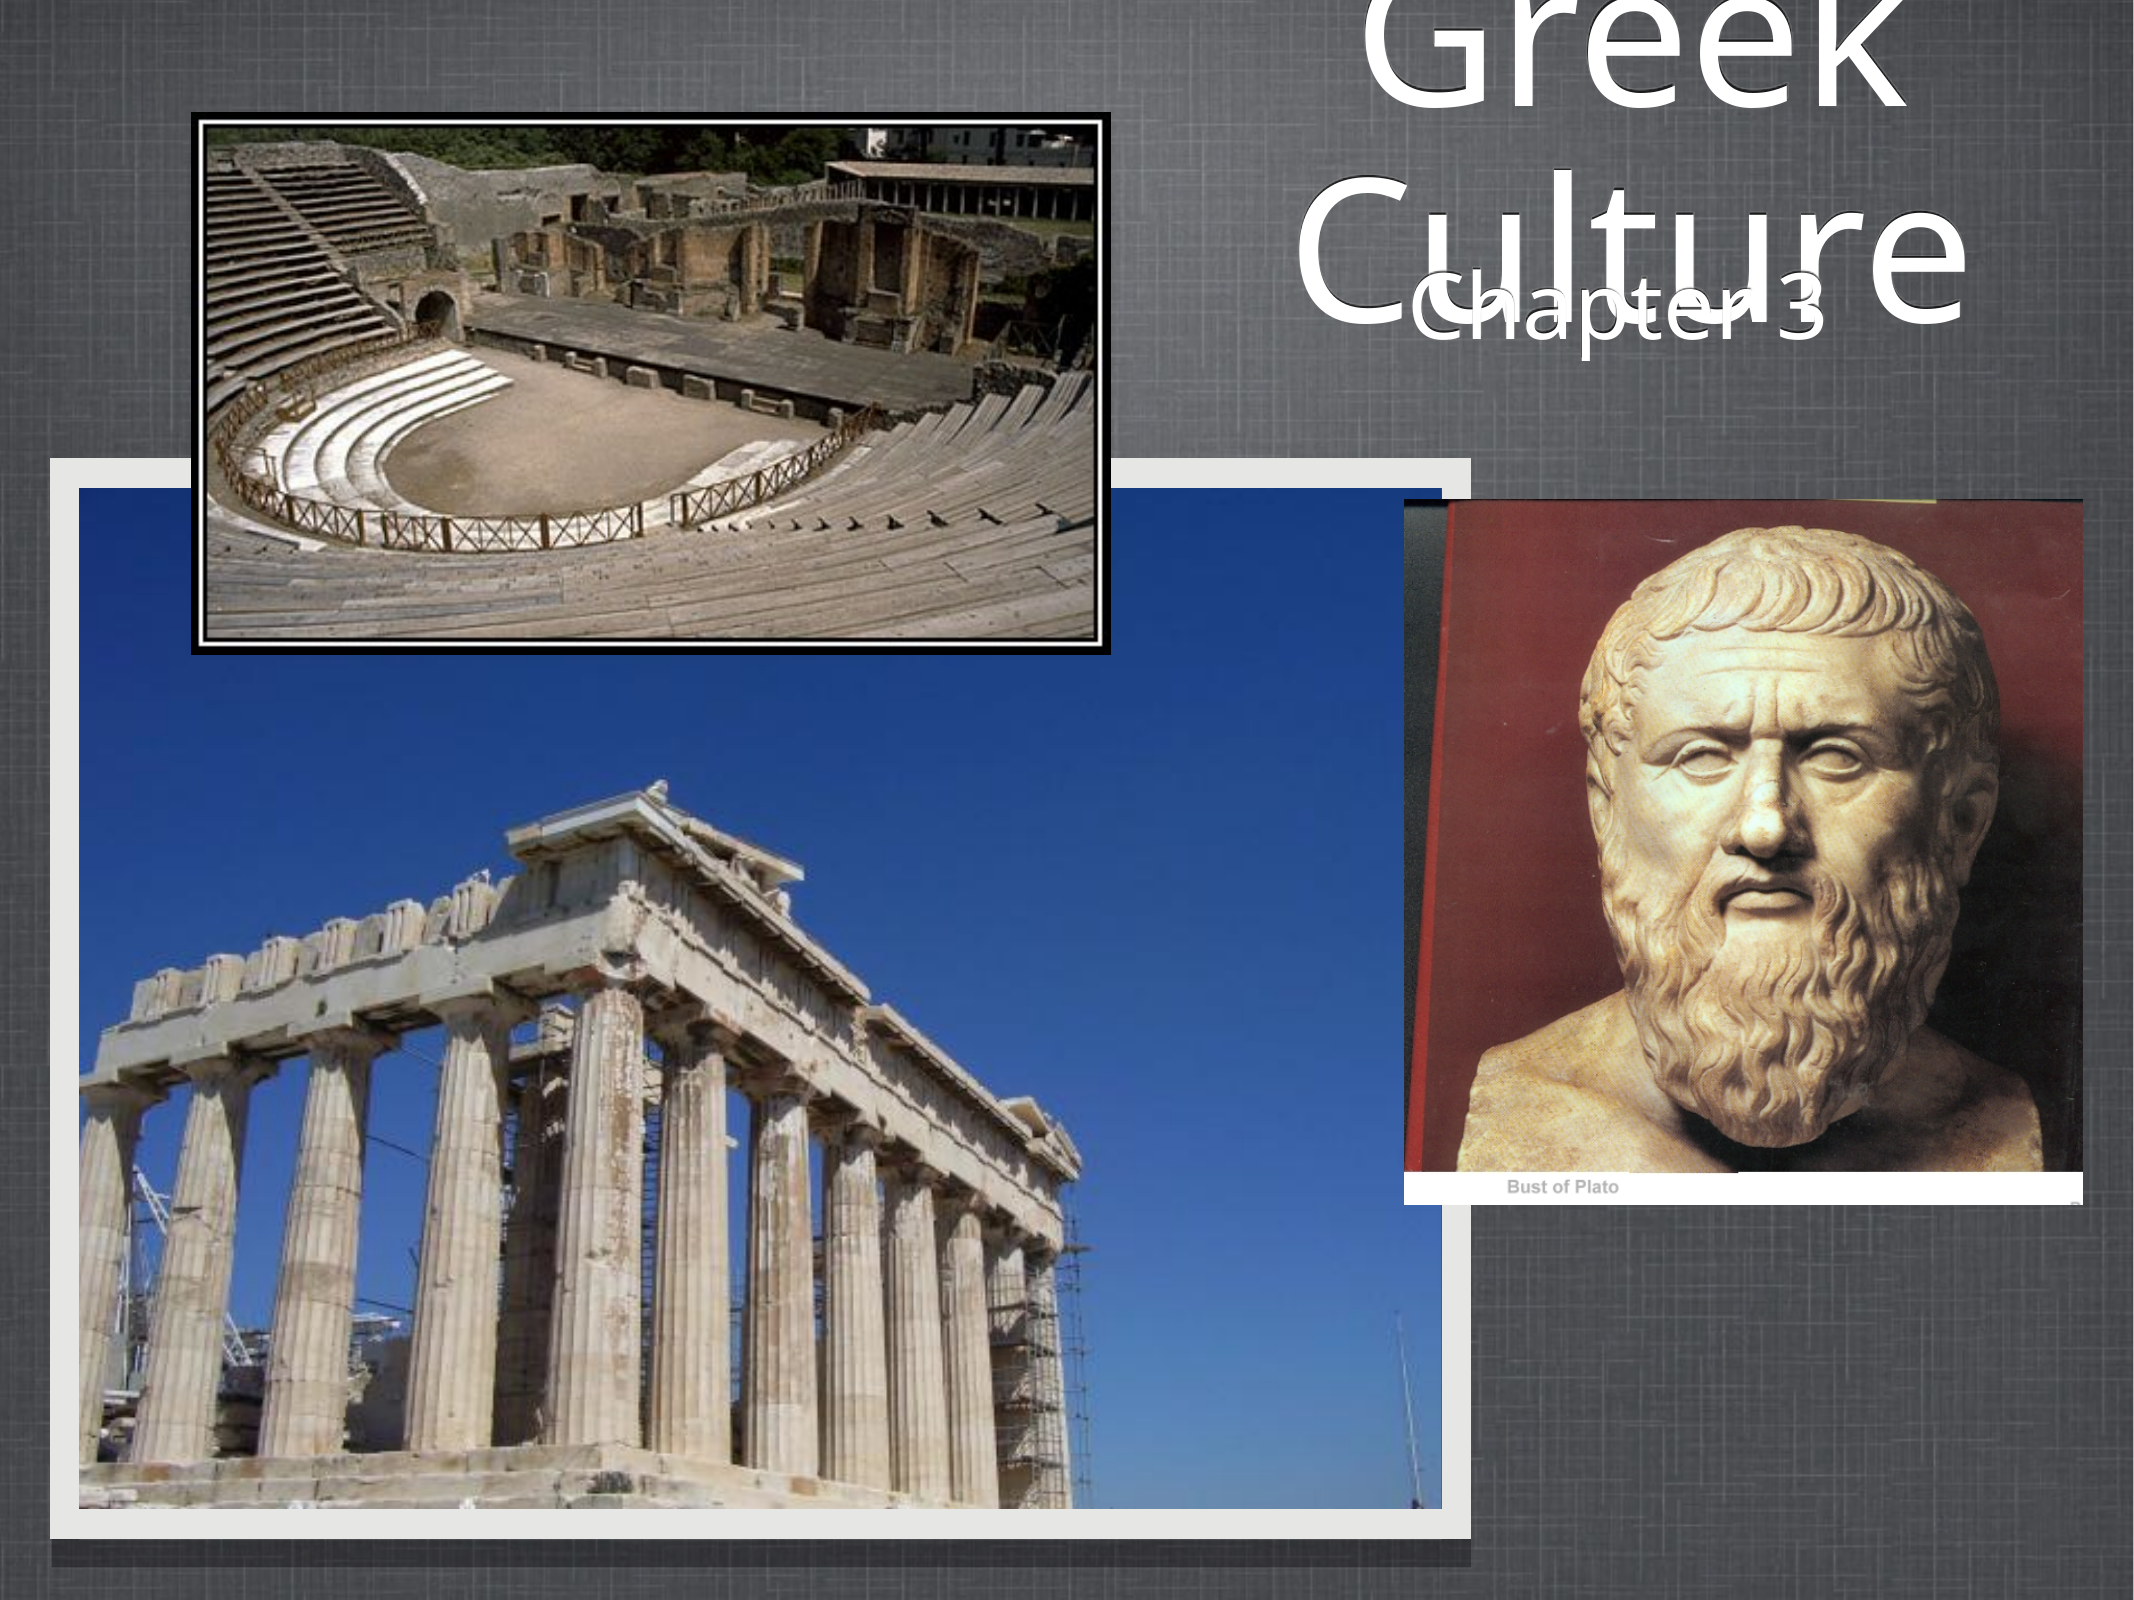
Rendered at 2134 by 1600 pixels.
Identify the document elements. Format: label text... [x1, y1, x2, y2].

list Chapter 3 [1116, 239, 2134, 366]
title Greek Culture [1128, 57, 2134, 236]
picture [0, 0, 2134, 1600]
